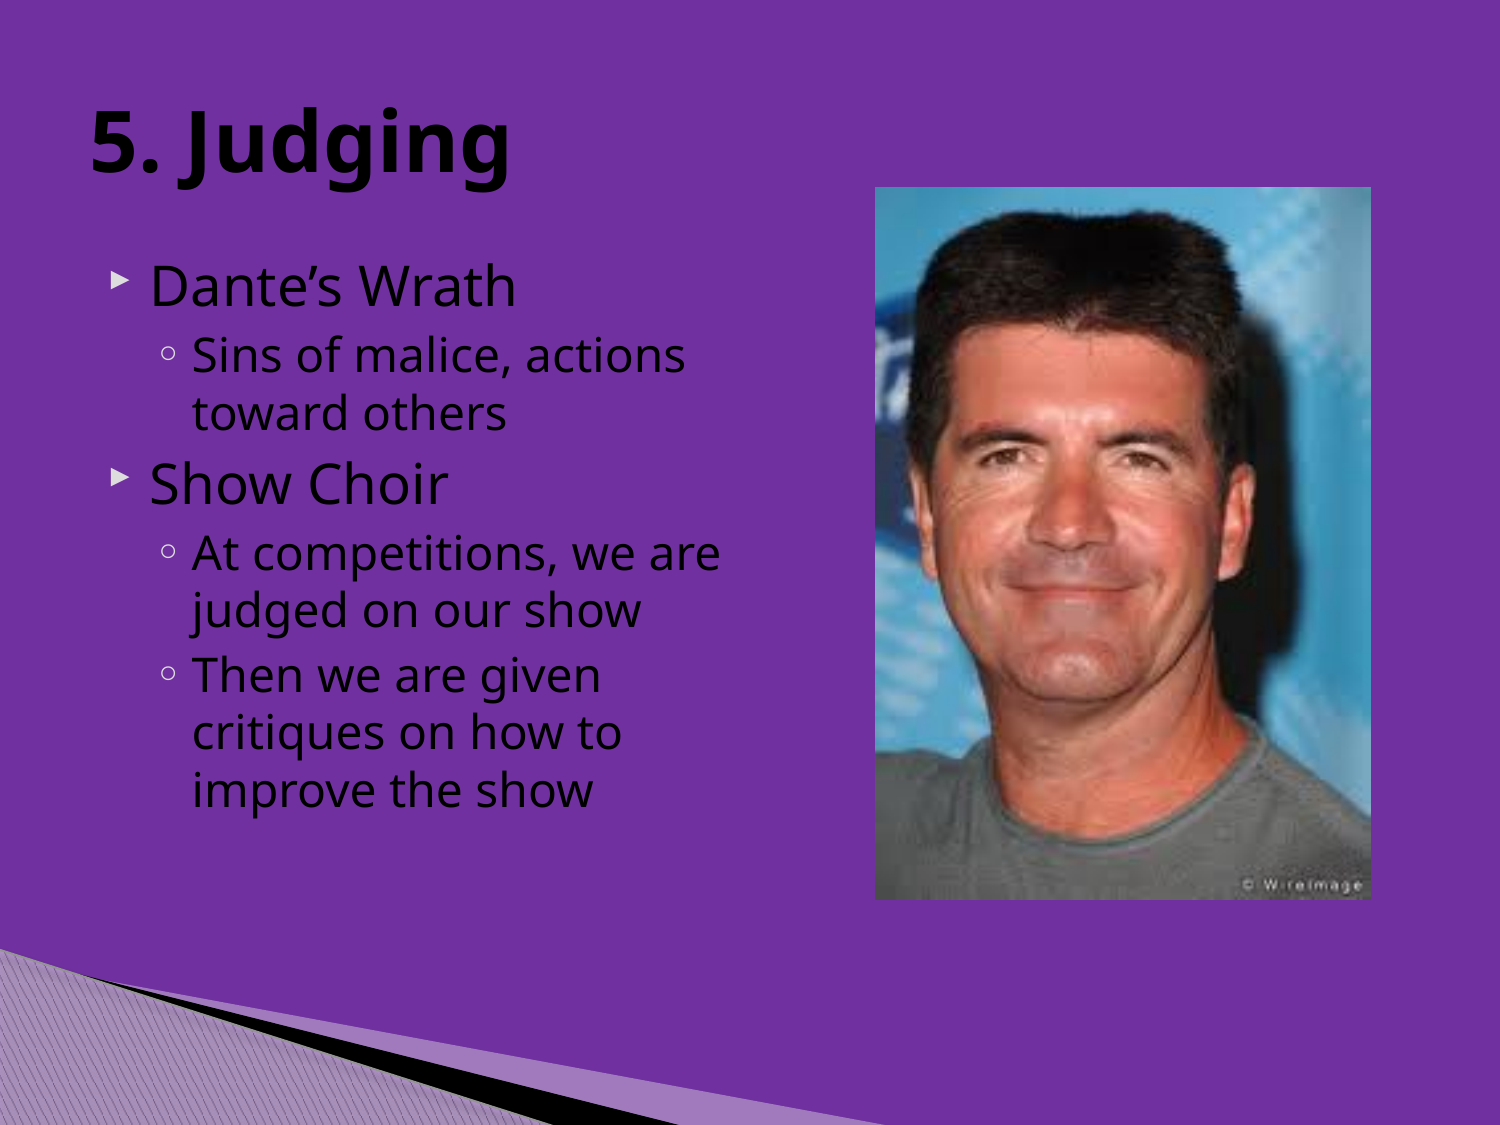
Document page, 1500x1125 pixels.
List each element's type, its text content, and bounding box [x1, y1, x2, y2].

list Dante’s Wrath Sins of malice, actions toward others Show Choir At competitions, we are judged on our show Then we are given critiques on how to improve the show [75, 243, 800, 950]
title 5. Judging [75, 45, 1425, 233]
picture [874, 187, 1371, 901]
